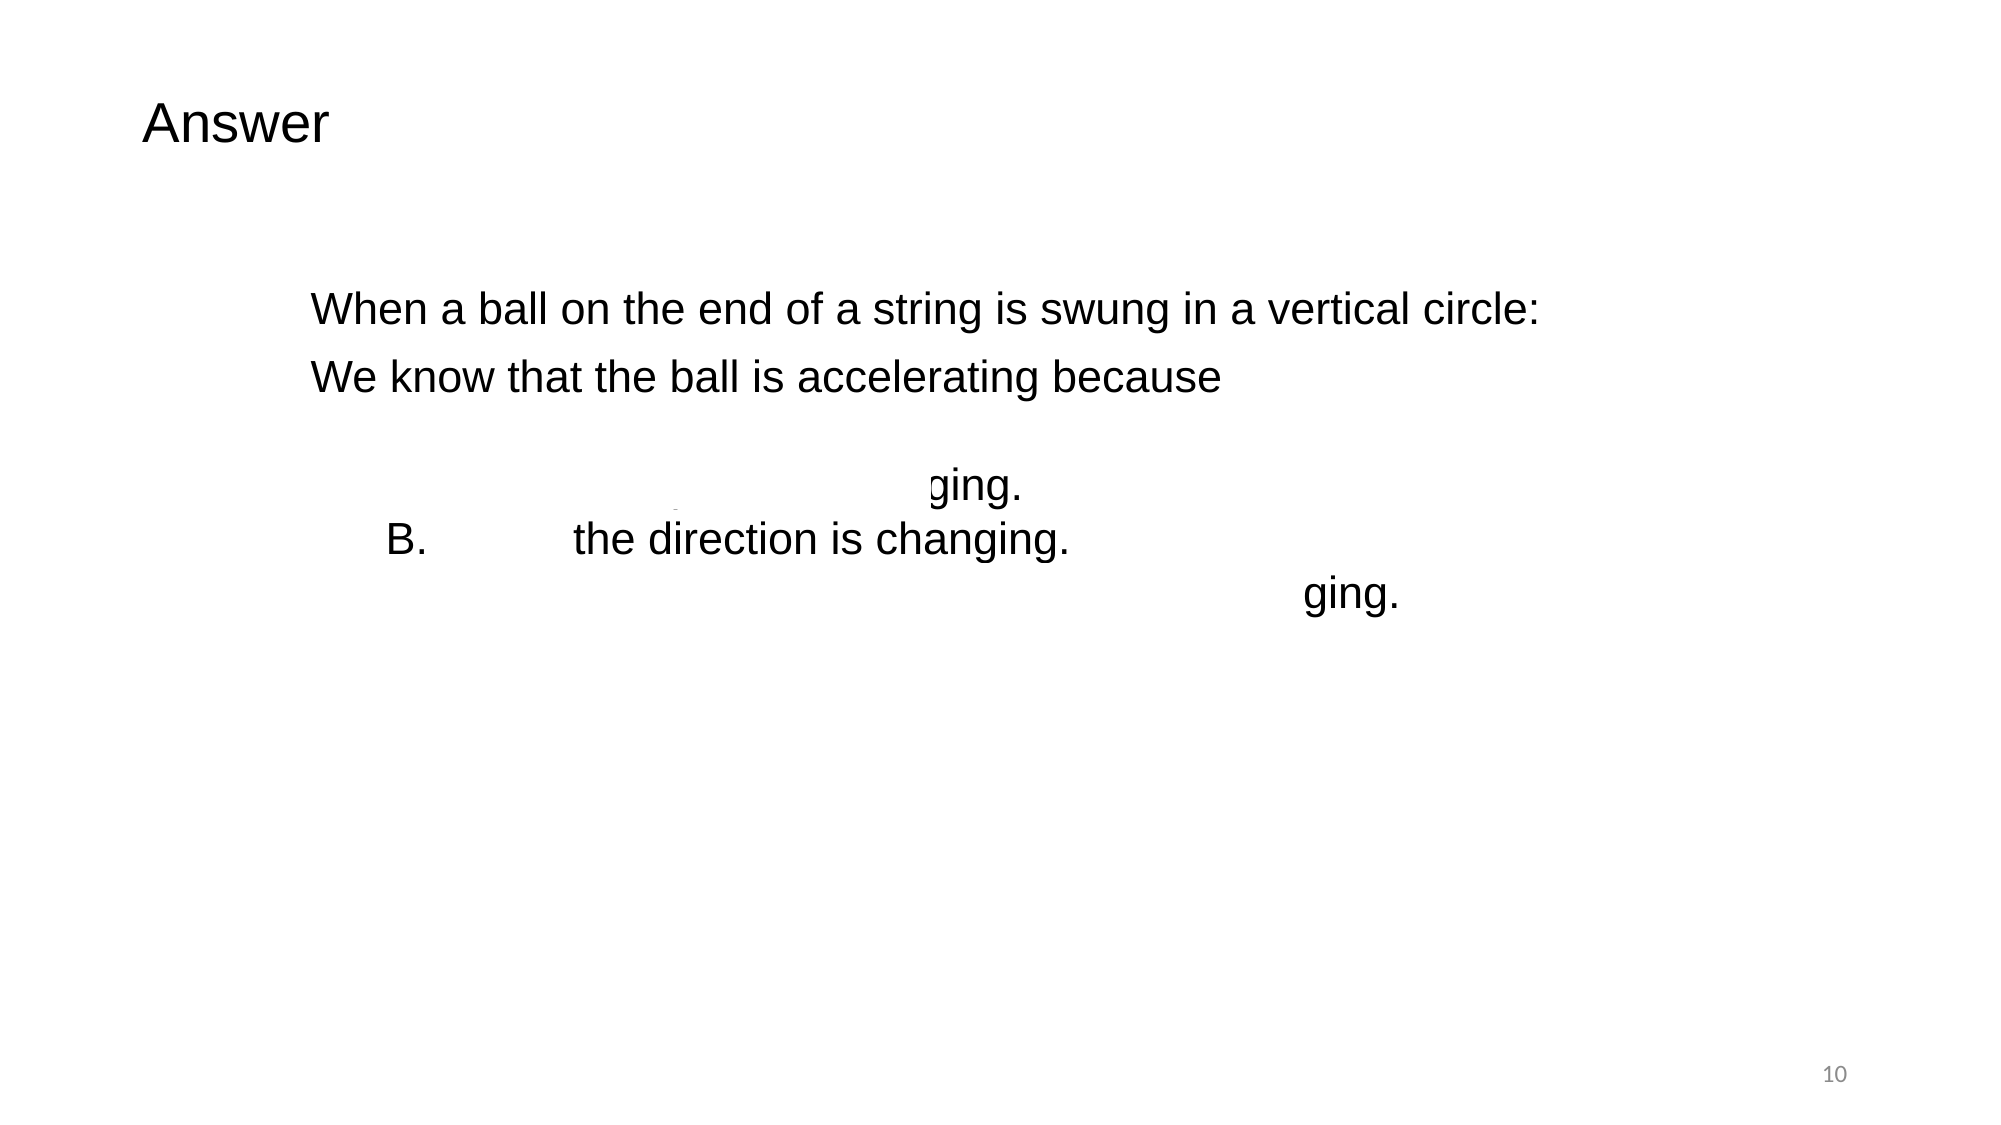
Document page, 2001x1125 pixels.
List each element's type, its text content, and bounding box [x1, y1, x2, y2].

text_box When a ball on the end of a string is swung in a vertical circle: [310, 279, 1610, 438]
slide_number 10 [1412, 1042, 1863, 1103]
text_box We know that the ball is accelerating because the speed is changing. the direction is changing. the speed and the direction are changing. [310, 347, 1562, 820]
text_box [379, 451, 1304, 647]
text_box Answer [142, 86, 842, 184]
